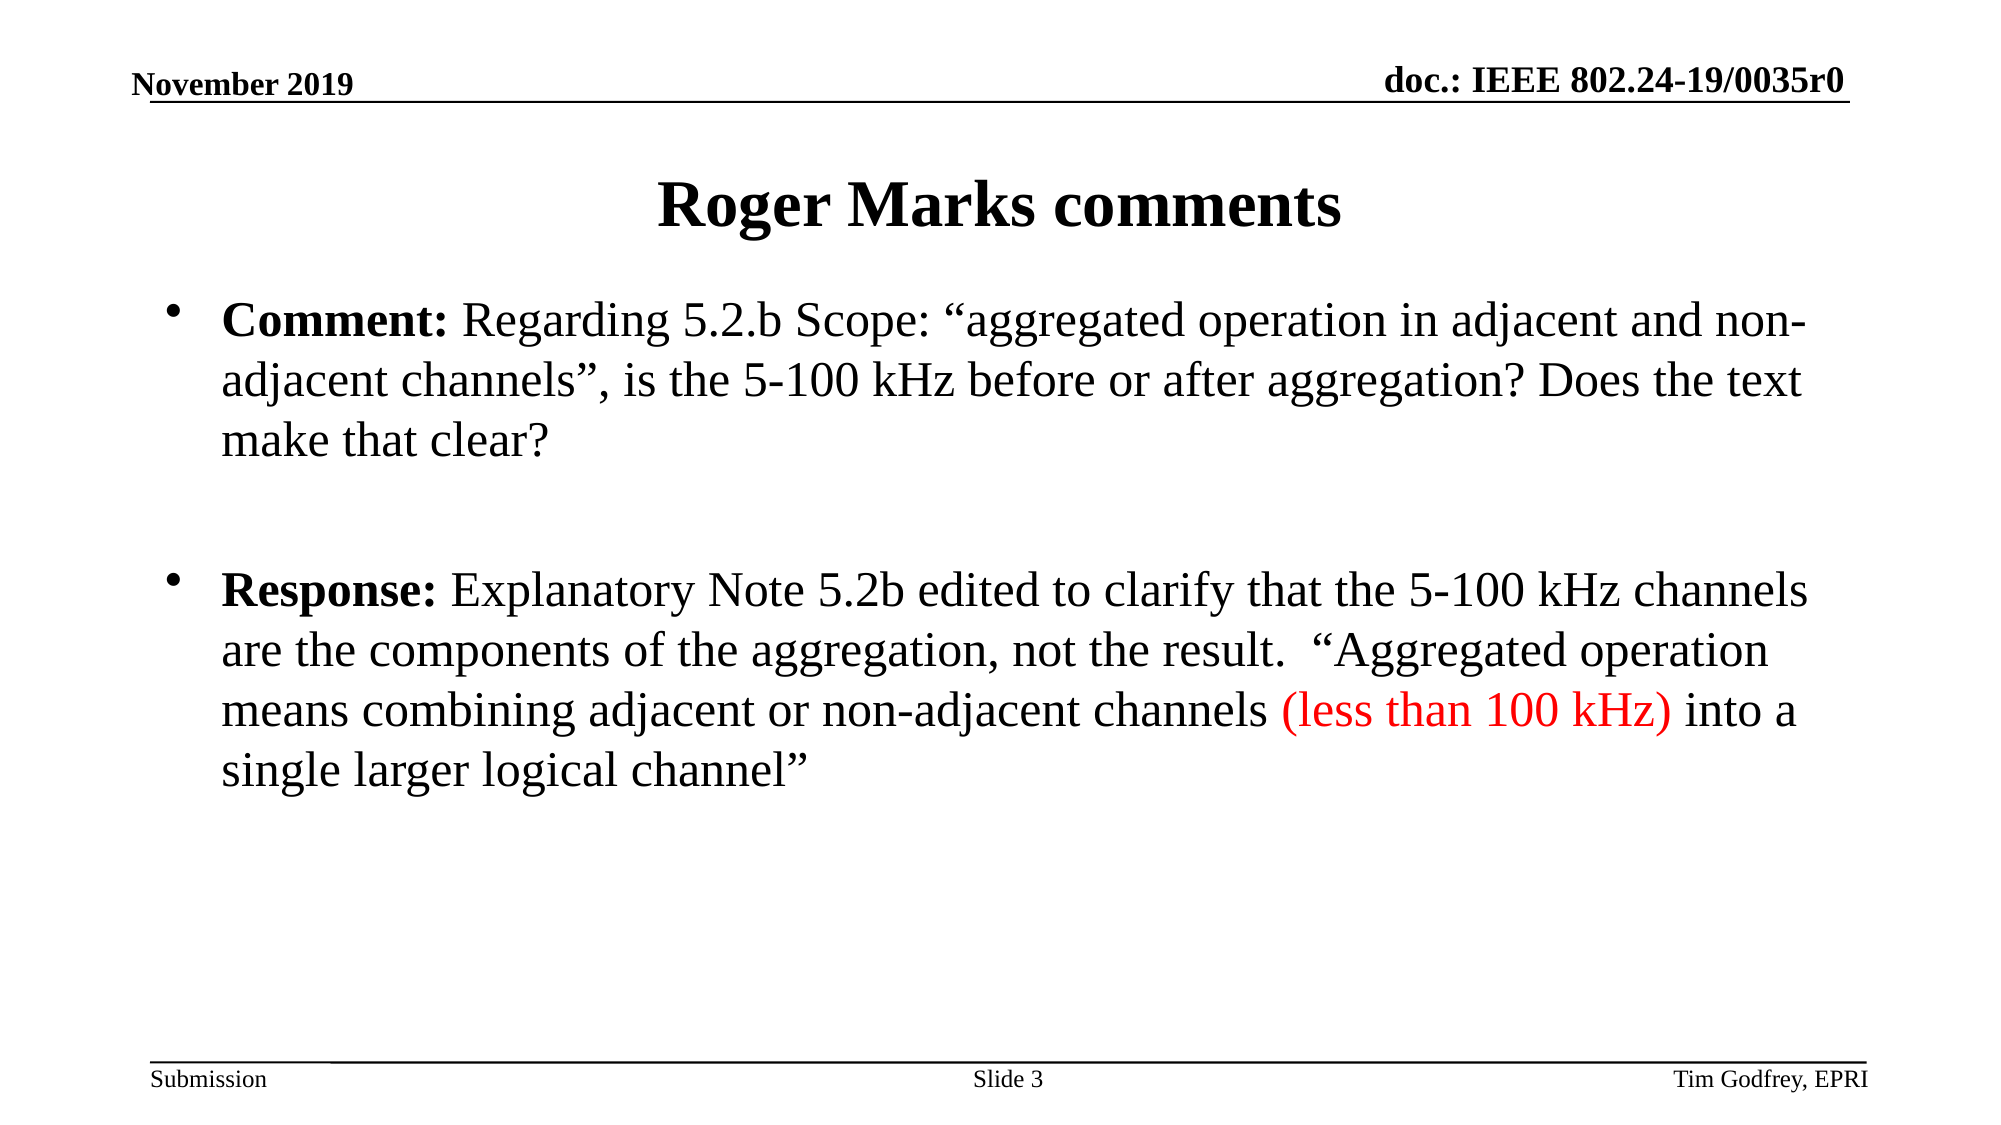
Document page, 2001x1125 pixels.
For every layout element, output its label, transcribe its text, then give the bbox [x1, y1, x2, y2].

title Roger Marks comments [150, 112, 1850, 278]
footer Tim Godfrey, EPRI [1670, 1061, 1869, 1093]
slide_number Slide 3 [964, 1061, 1053, 1093]
list Comment: Regarding 5.2.b Scope: “aggregated operation in adjacent and non-adjacent channels”, is the 5-100 kHz before or after aggregation? Does the text make that clear? Response: Explanatory Note 5.2b edited to clarify that the 5-100 kHz channels are the components of the aggregation, not the result. “Aggregated operation means combining adjacent or non-adjacent channels (less than 100 kHz) into a single larger logical channel” [150, 278, 1850, 1000]
